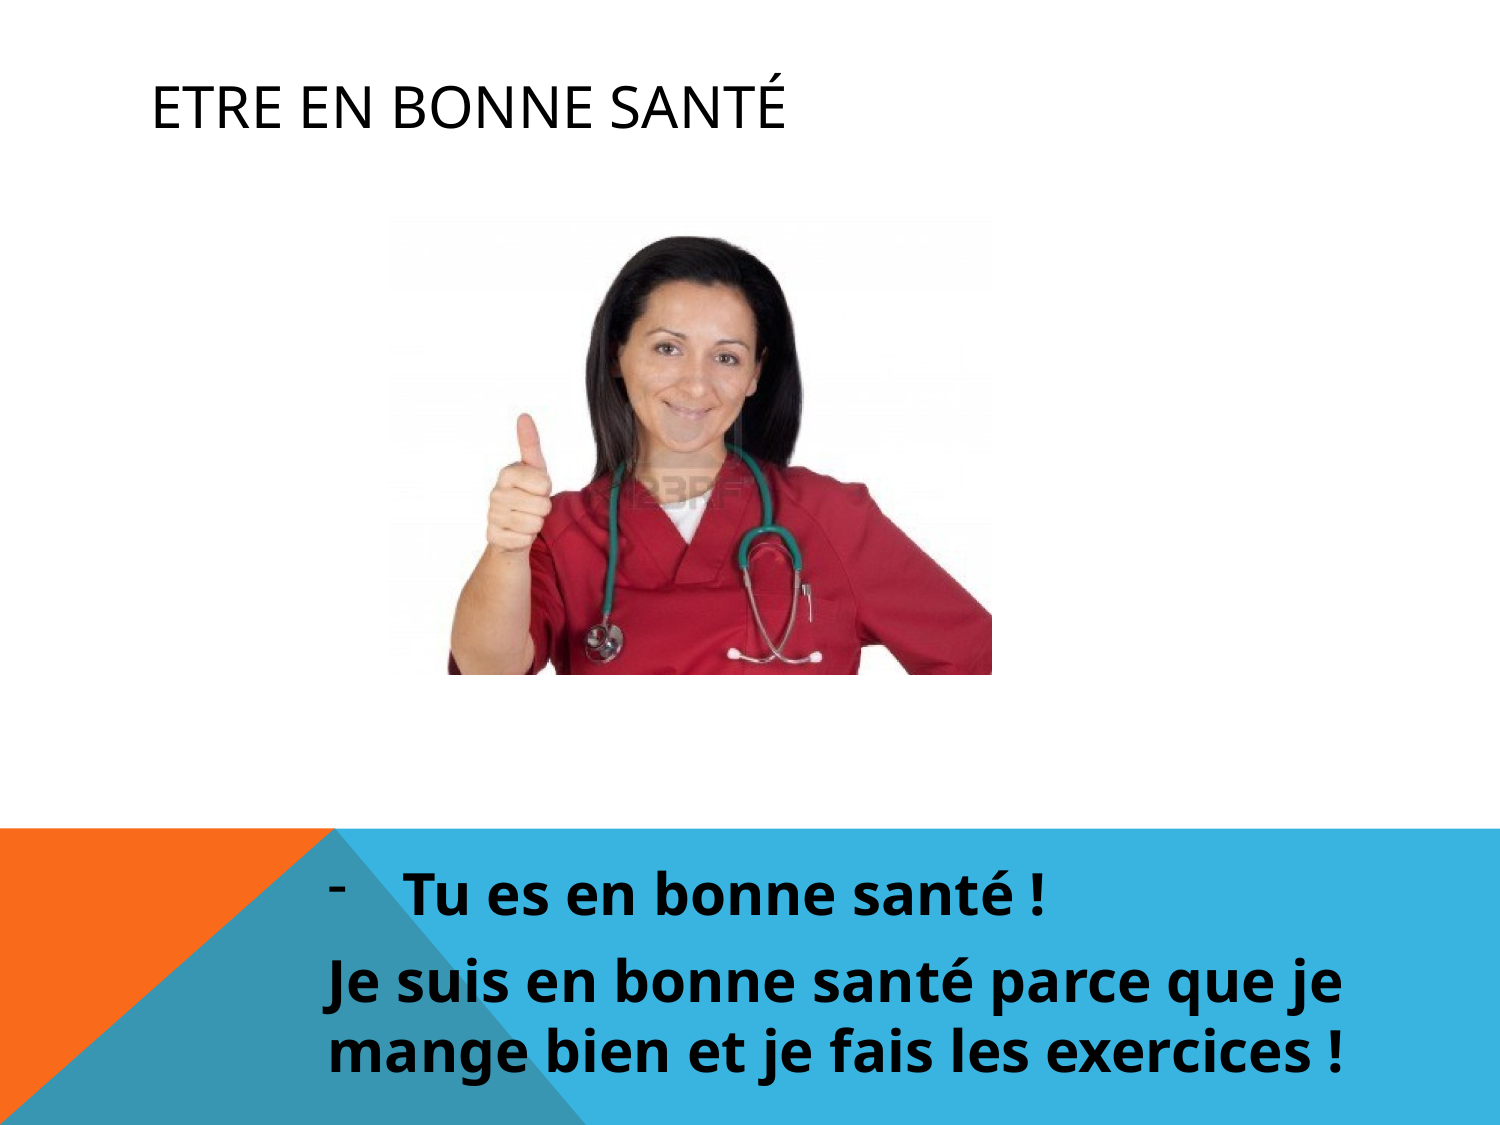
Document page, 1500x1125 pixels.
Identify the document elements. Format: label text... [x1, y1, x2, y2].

picture [387, 212, 992, 676]
list Tu es en bonne santé ! Je suis en bonne santé parce que je mange bien et je fais les exercices ! [312, 849, 1450, 1125]
title Etre en bonne santé [135, 60, 1369, 150]
